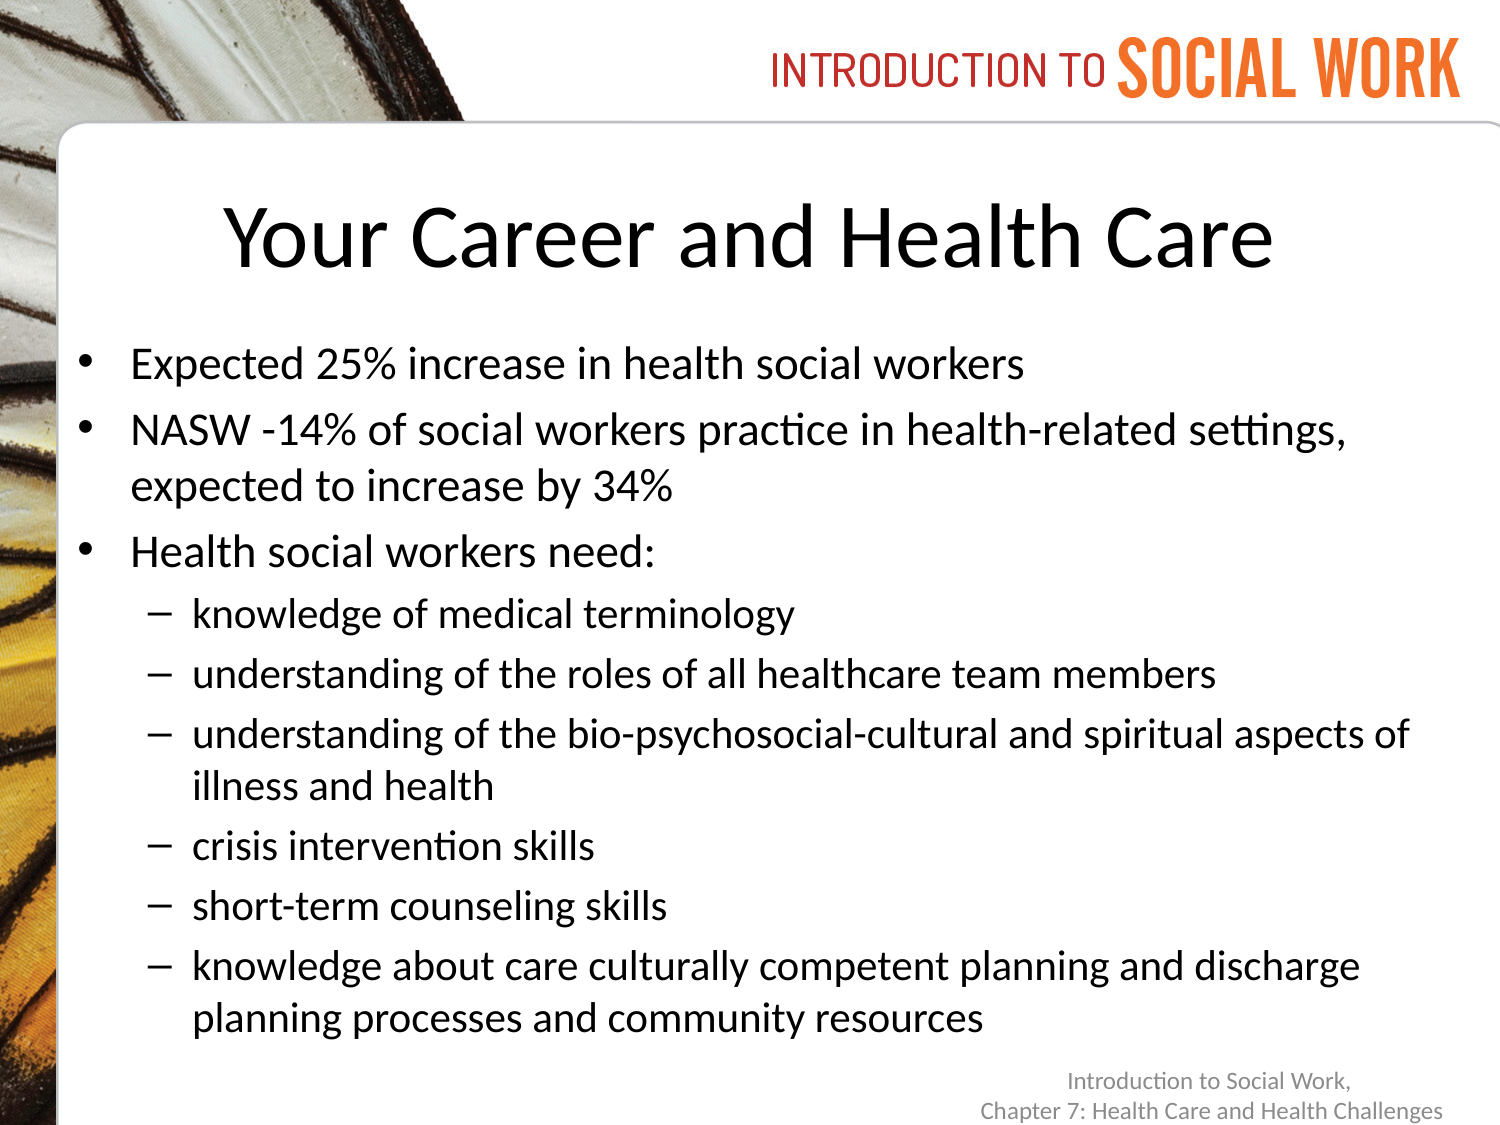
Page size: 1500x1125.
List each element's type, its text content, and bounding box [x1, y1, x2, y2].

list Expected 25% increase in health social workers NASW -14% of social workers practice in health-related settings, expected to increase by 34% Health social workers need: knowledge of medical terminology understanding of the roles of all healthcare team members understanding of the bio-psychosocial-cultural and spiritual aspects of illness and health crisis intervention skills short-term counseling skills knowledge about care culturally competent planning and discharge planning processes and community resources [62, 324, 1500, 1050]
picture [0, 0, 1500, 1125]
footer Introduction to Social Work, Chapter 7: Health Care and Health Challenges [950, 1065, 1475, 1125]
title Your Career and Health Care [75, 137, 1425, 324]
